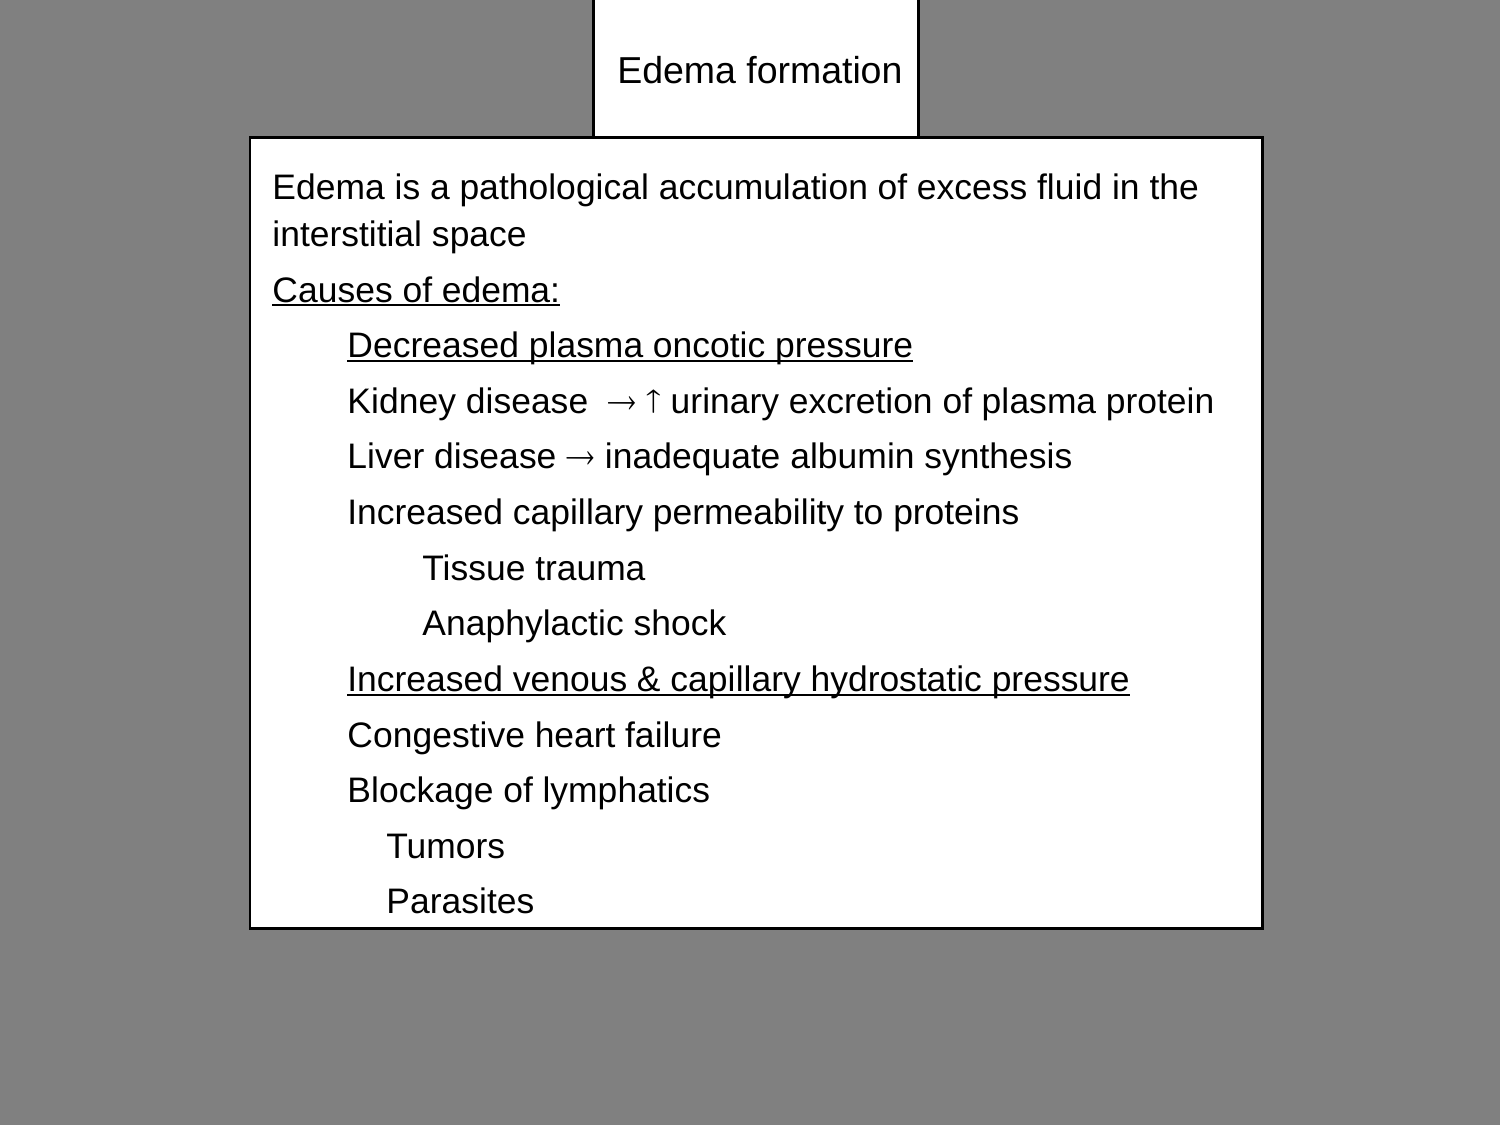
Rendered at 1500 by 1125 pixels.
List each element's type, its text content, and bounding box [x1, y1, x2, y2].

title Edema formation [592, 0, 920, 137]
text_box Edema is a pathological accumulation of excess fluid in the interstitial space Causes of edema: Decreased plasma oncotic pressure Kidney disease   urinary excretion of plasma protein Liver disease  inadequate albumin synthesis Increased capillary permeability to proteins Tissue trauma Anaphylactic shock Increased venous & capillary hydrostatic pressure Congestive heart failure Blockage of lymphatics Tumors Parasites [249, 137, 1263, 929]
